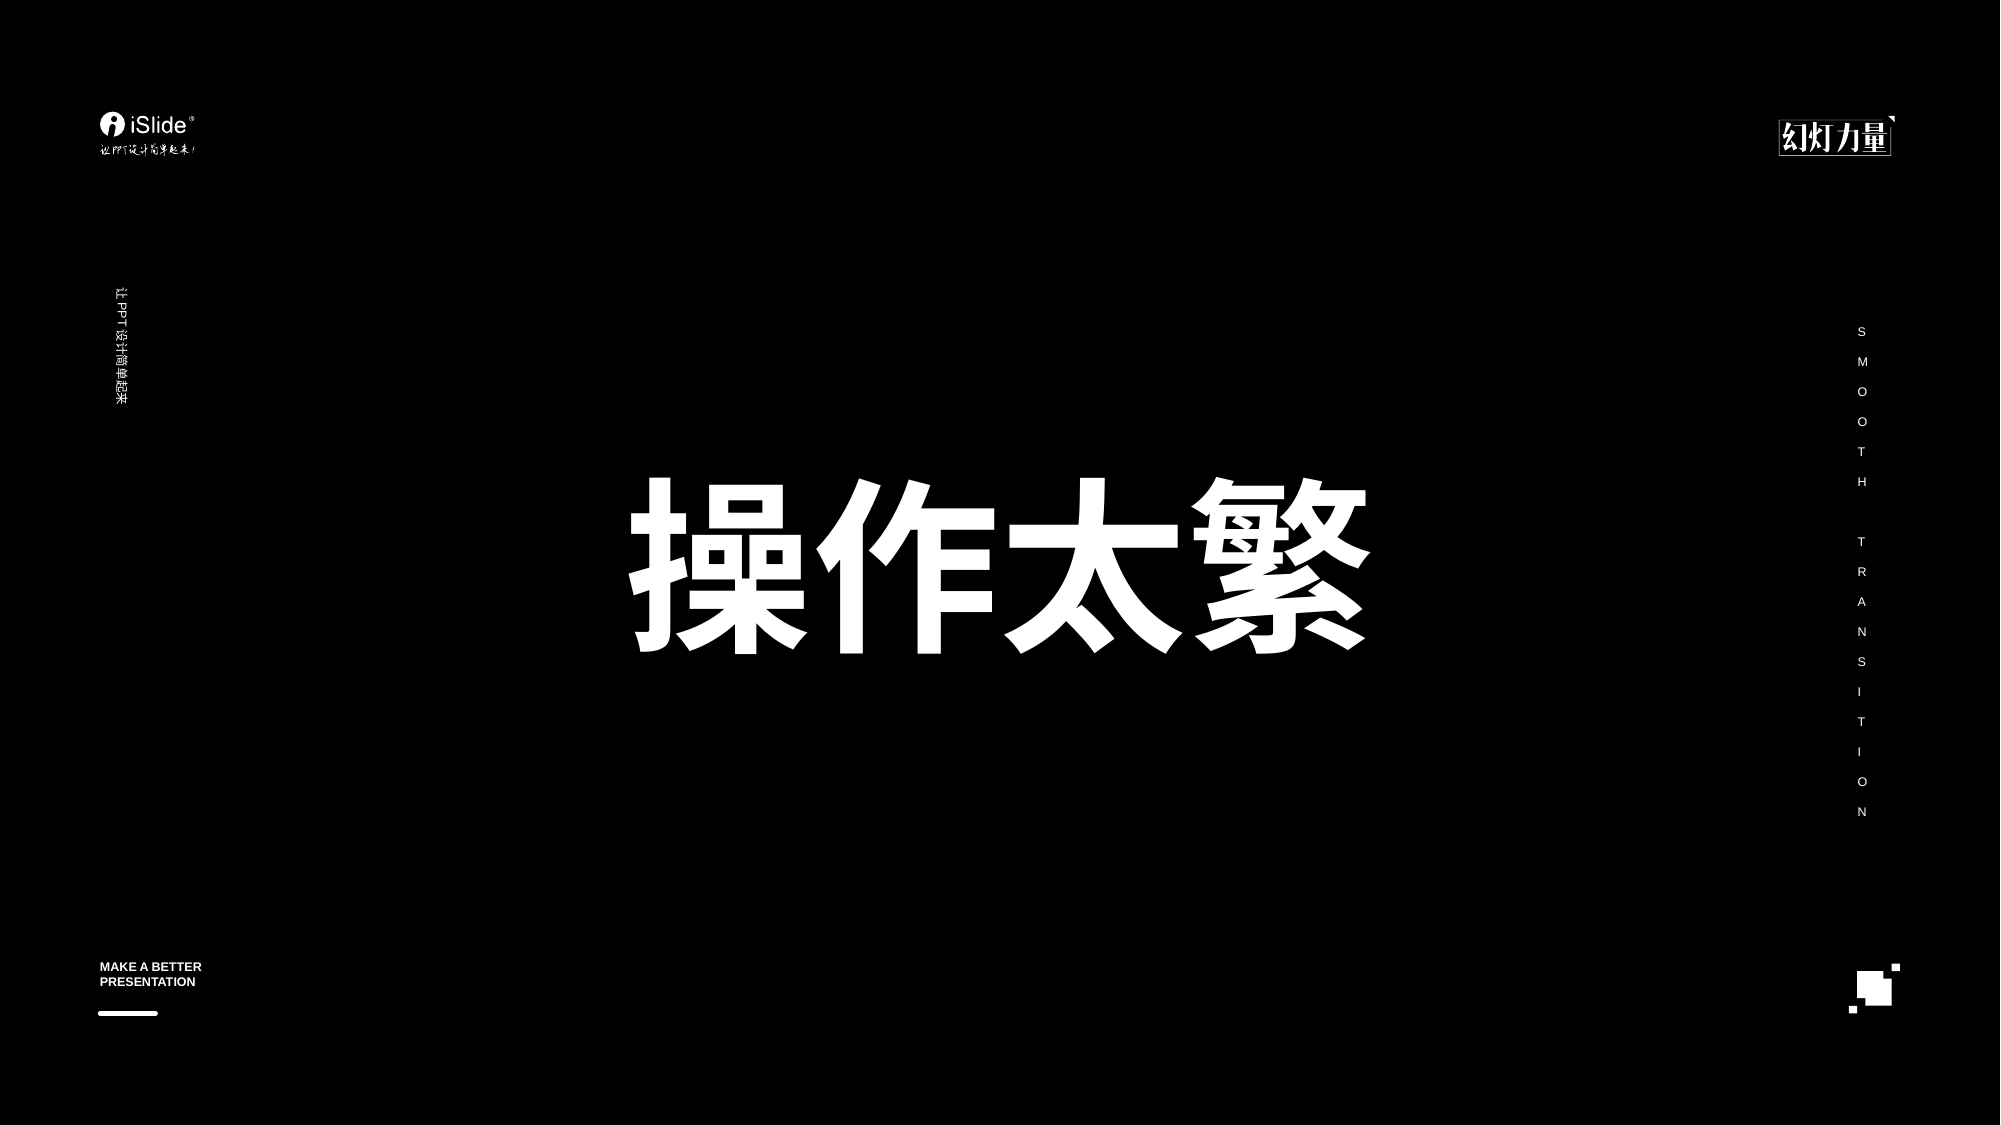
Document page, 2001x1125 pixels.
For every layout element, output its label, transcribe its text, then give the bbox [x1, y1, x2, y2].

text_box 操作太繁 [211, 405, 1788, 719]
